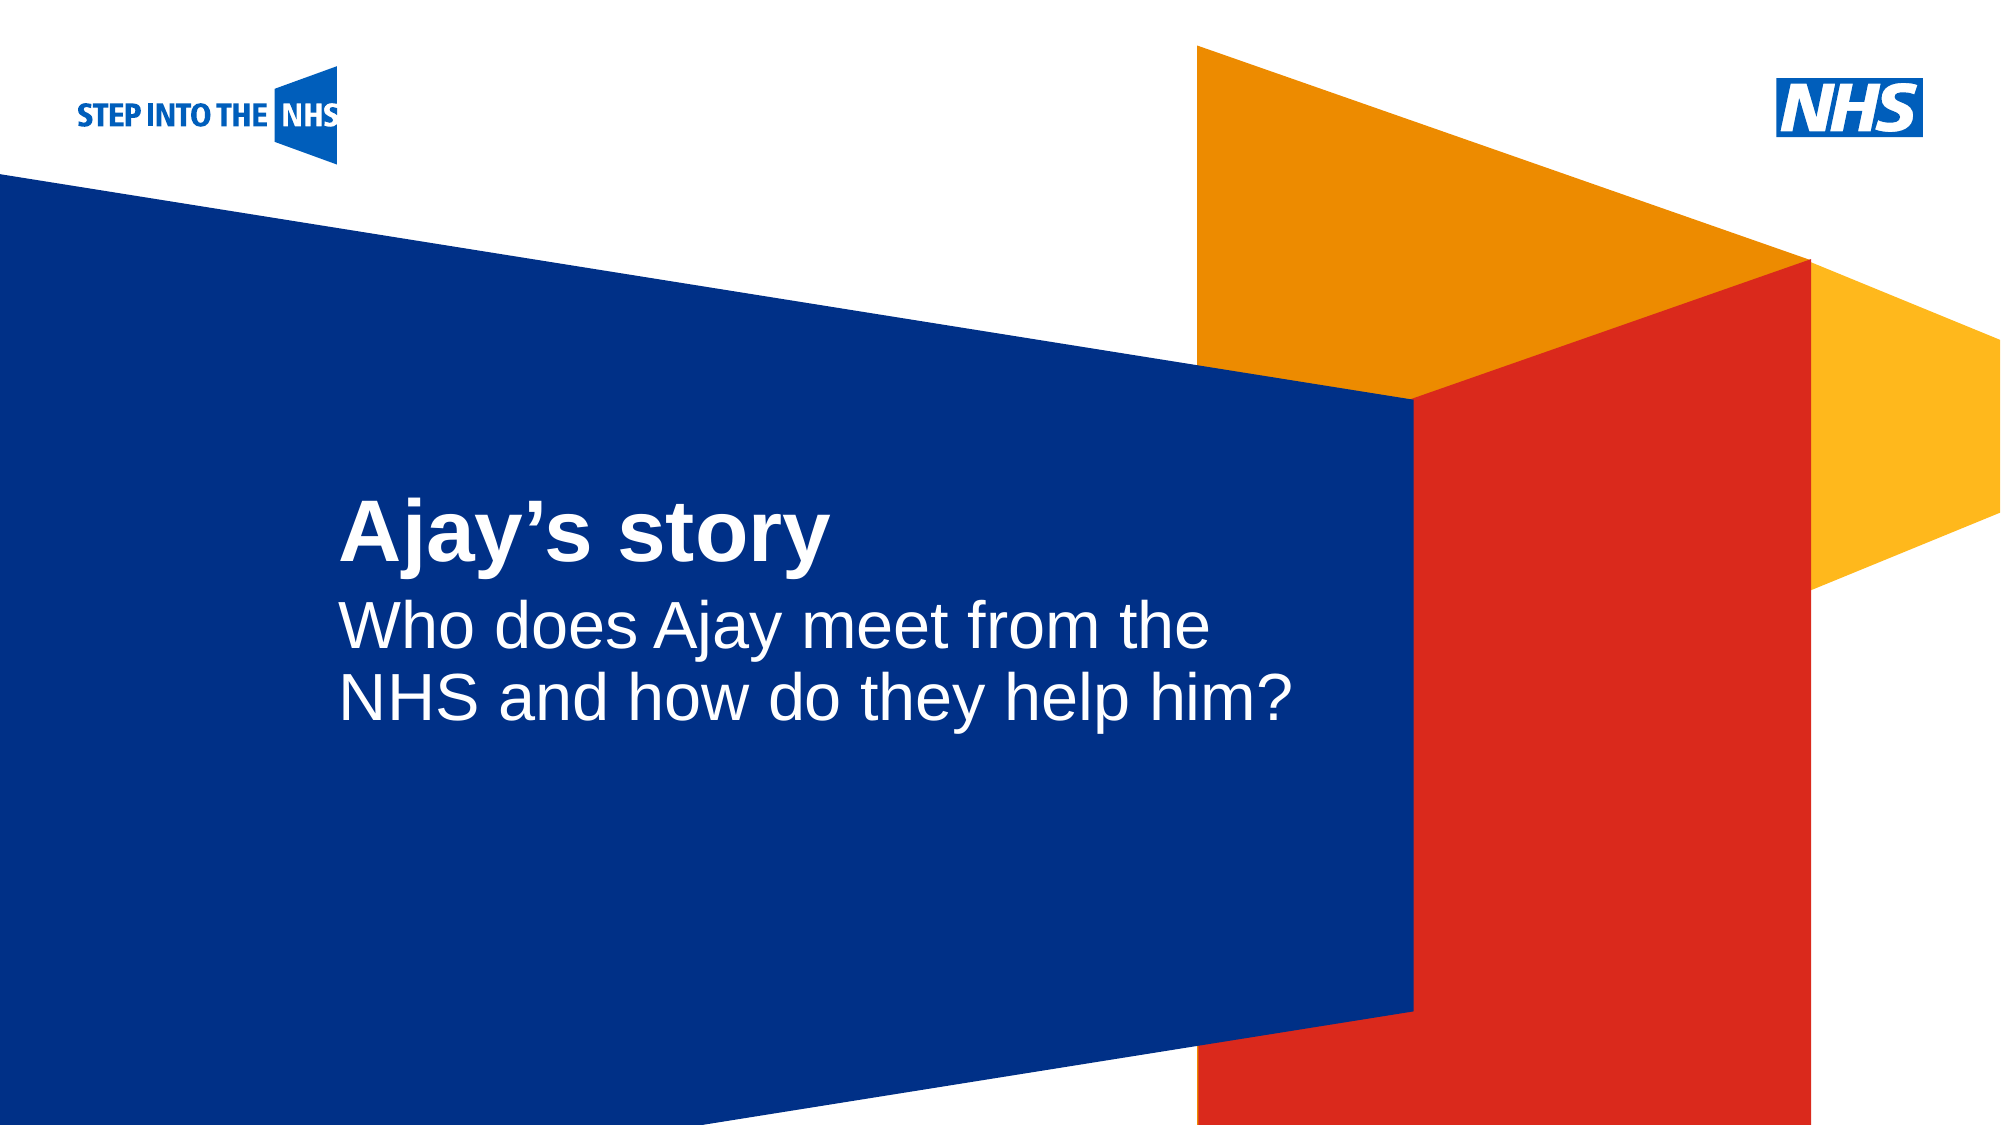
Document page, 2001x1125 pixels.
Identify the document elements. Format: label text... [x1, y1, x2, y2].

list Ajay’s story Who does Ajay meet from the NHS and how do they help him? [338, 485, 1346, 979]
